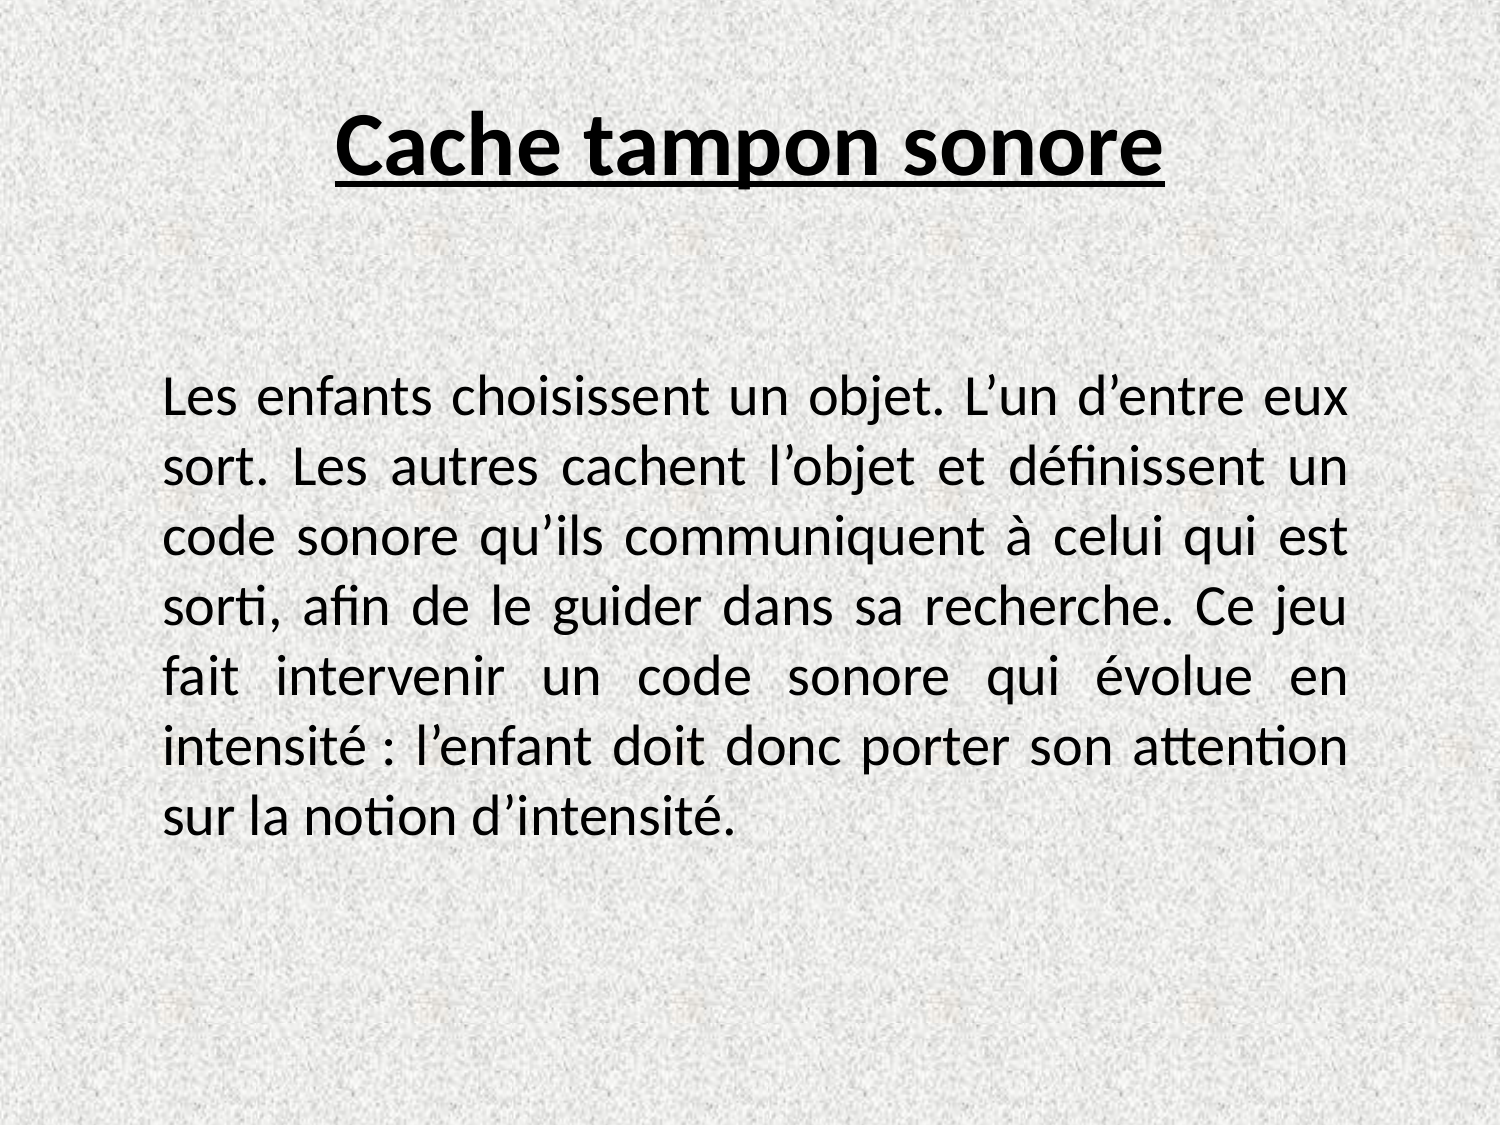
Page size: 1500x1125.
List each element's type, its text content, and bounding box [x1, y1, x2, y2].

title Cache tampon sonore [75, 45, 1425, 233]
picture [0, 0, 1500, 1125]
text_box Les enfants choisissent un objet. L’un d’entre eux sort. Les autres cachent l’objet et définissent un code sonore qu’ils communiquent à celui qui est sorti, afin de le guider dans sa recherche. Ce jeu fait intervenir un code sonore qui évolue en intensité : l’enfant doit donc porter son attention sur la notion d’intensité. [147, 349, 1365, 855]
